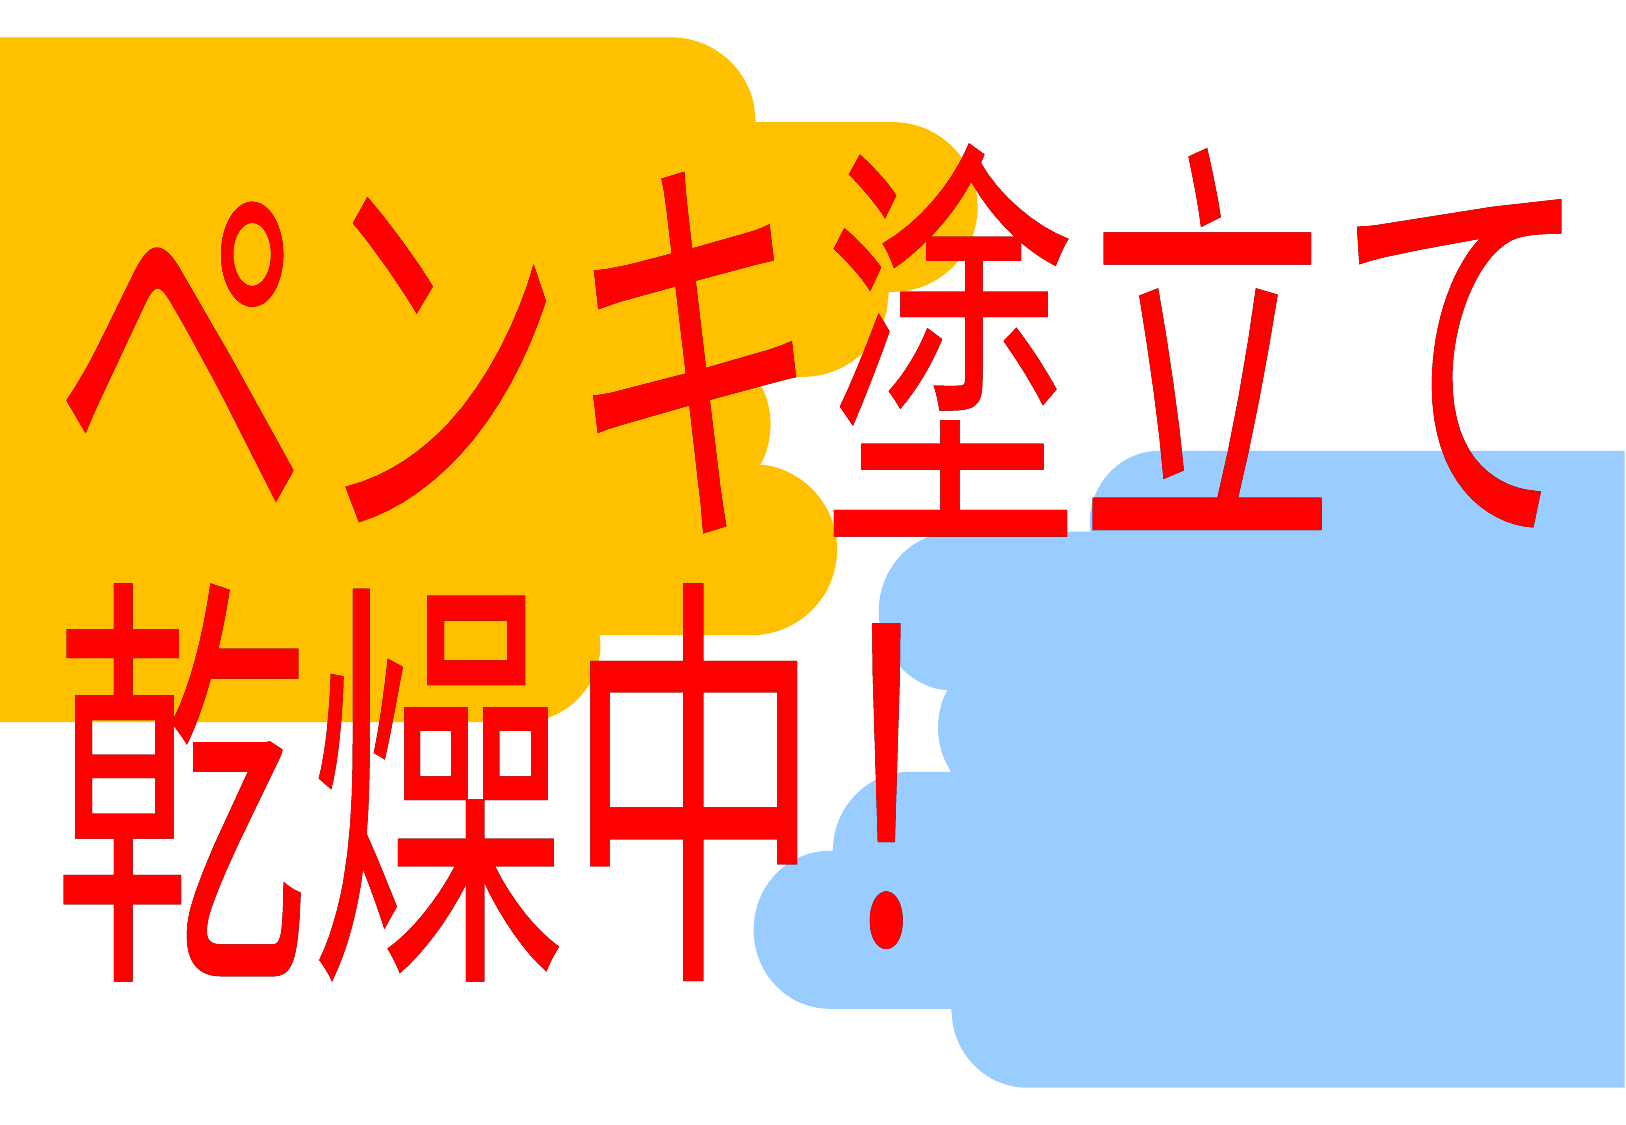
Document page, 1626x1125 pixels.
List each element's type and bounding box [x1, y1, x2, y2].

text_box [63, 142, 1562, 982]
text_box [0, 35, 950, 725]
text_box [778, 448, 1625, 1090]
